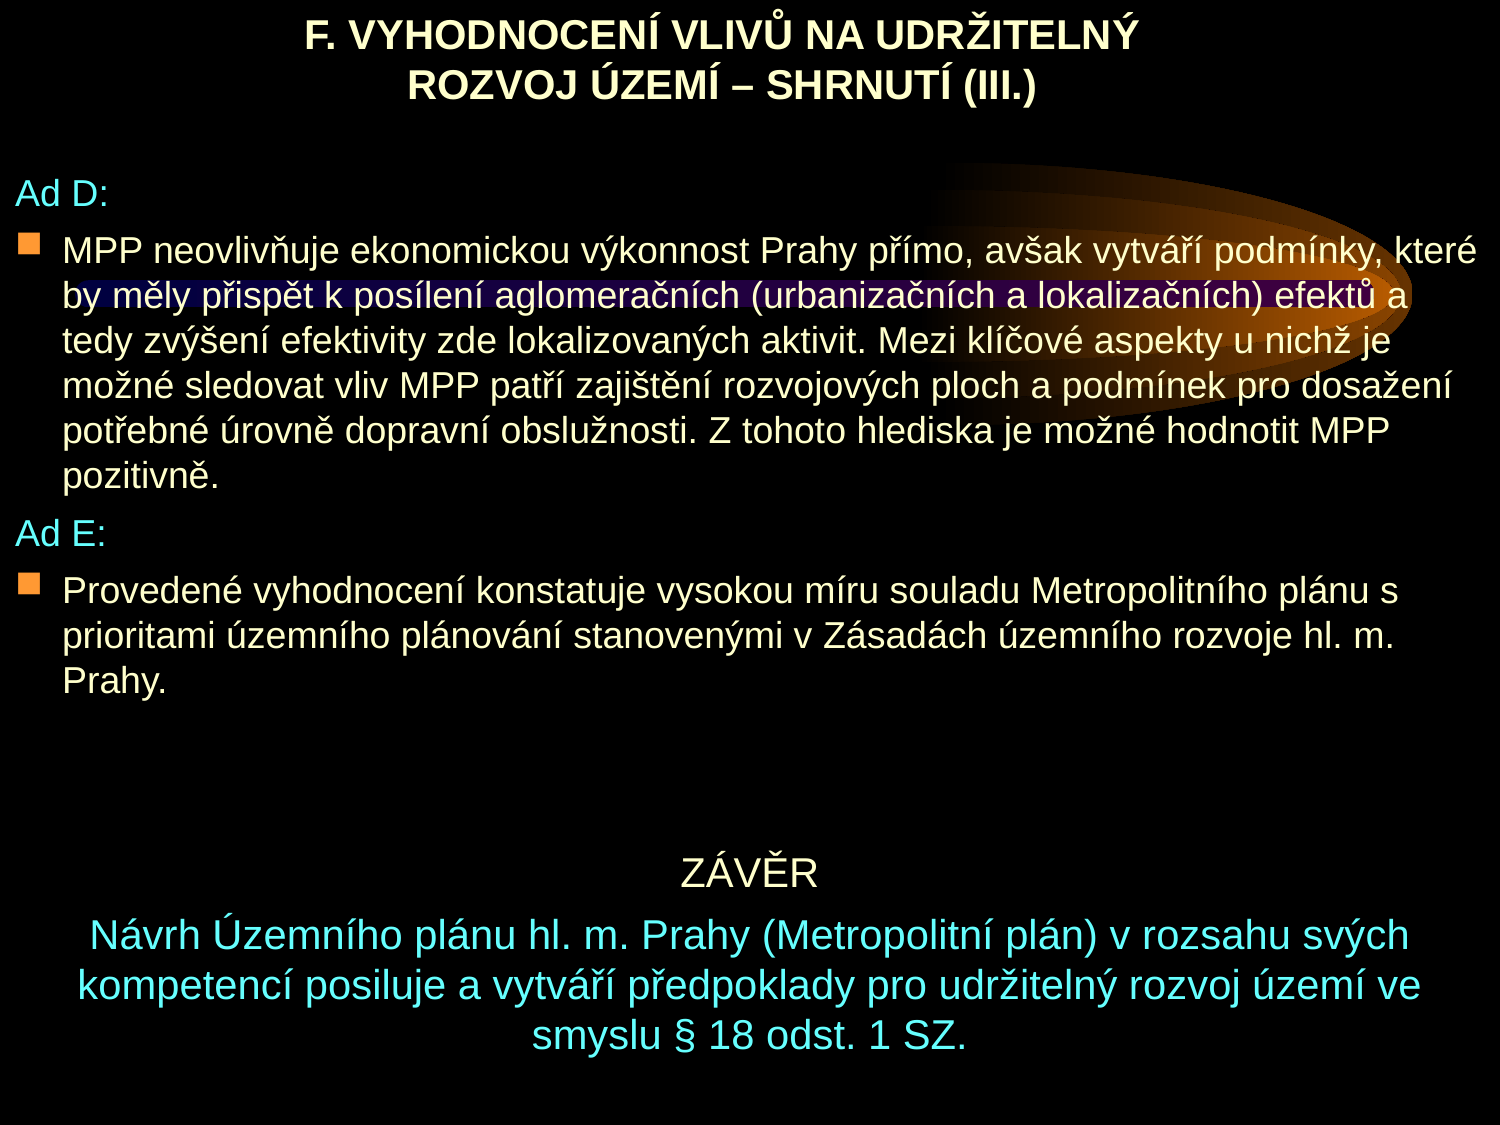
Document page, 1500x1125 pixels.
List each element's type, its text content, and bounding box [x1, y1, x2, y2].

list Ad D: MPP neovlivňuje ekonomickou výkonnost Prahy přímo, avšak vytváří podmínky, které by měly přispět k posílení aglomeračních (urbanizačních a lokalizačních) efektů a tedy zvýšení efektivity zde lokalizovaných aktivit. Mezi klíčové aspekty u nichž je možné sledovat vliv MPP patří zajištění rozvojových ploch a podmínek pro dosažení potřebné úrovně dopravní obslužnosti. Z tohoto hlediska je možné hodnotit MPP pozitivně. Ad E: Provedené vyhodnocení konstatuje vysokou míru souladu Metropolitního plánu s prioritami územního plánování stanovenými v Zásadách územního rozvoje hl. m. Prahy. ZÁVĚR Návrh Územního plánu hl. m. Prahy (Metropolitní plán) v rozsahu svých kompetencí posiluje a vytváří předpoklady pro udržitelný rozvoj území ve smyslu § 18 odst. 1 SZ. [0, 160, 1500, 1106]
title F. VYHODNOCENÍ VLIVŮ NA UDRŽITELNÝ ROZVOJ ÚZEMÍ – SHRNUTÍ (III.) [0, 0, 1463, 138]
